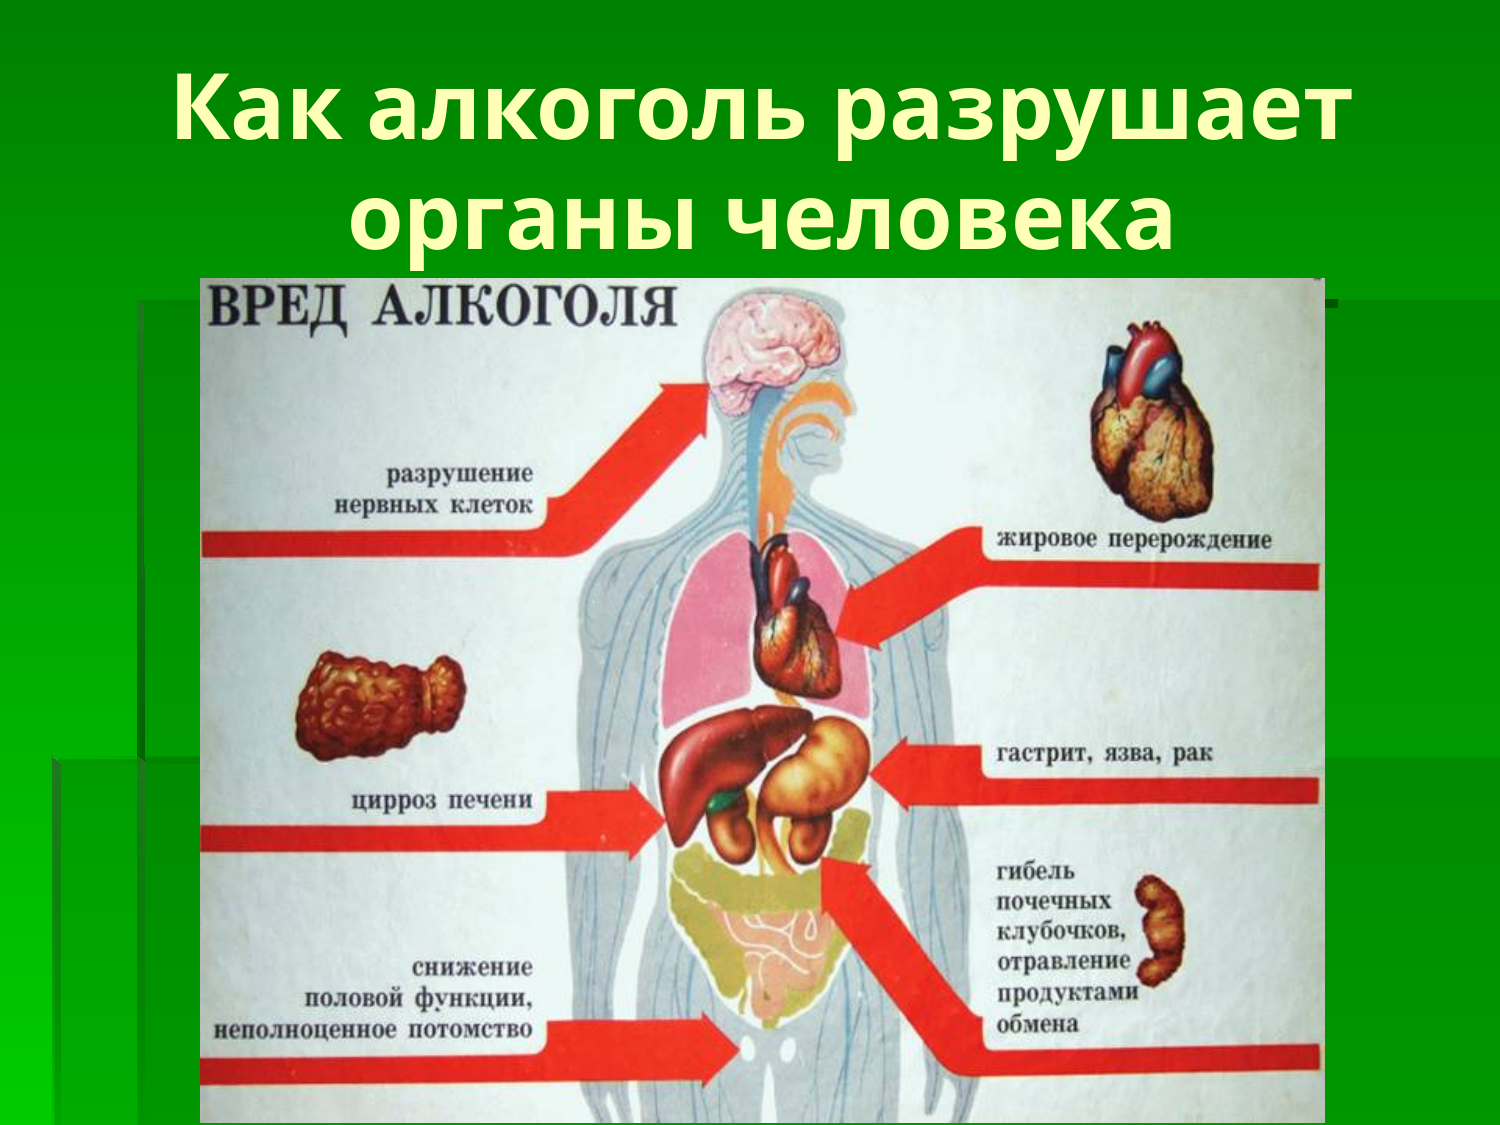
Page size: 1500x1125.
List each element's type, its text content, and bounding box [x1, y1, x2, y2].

picture [199, 278, 1326, 1123]
title Как алкоголь разрушает органы человека [74, 39, 1451, 276]
